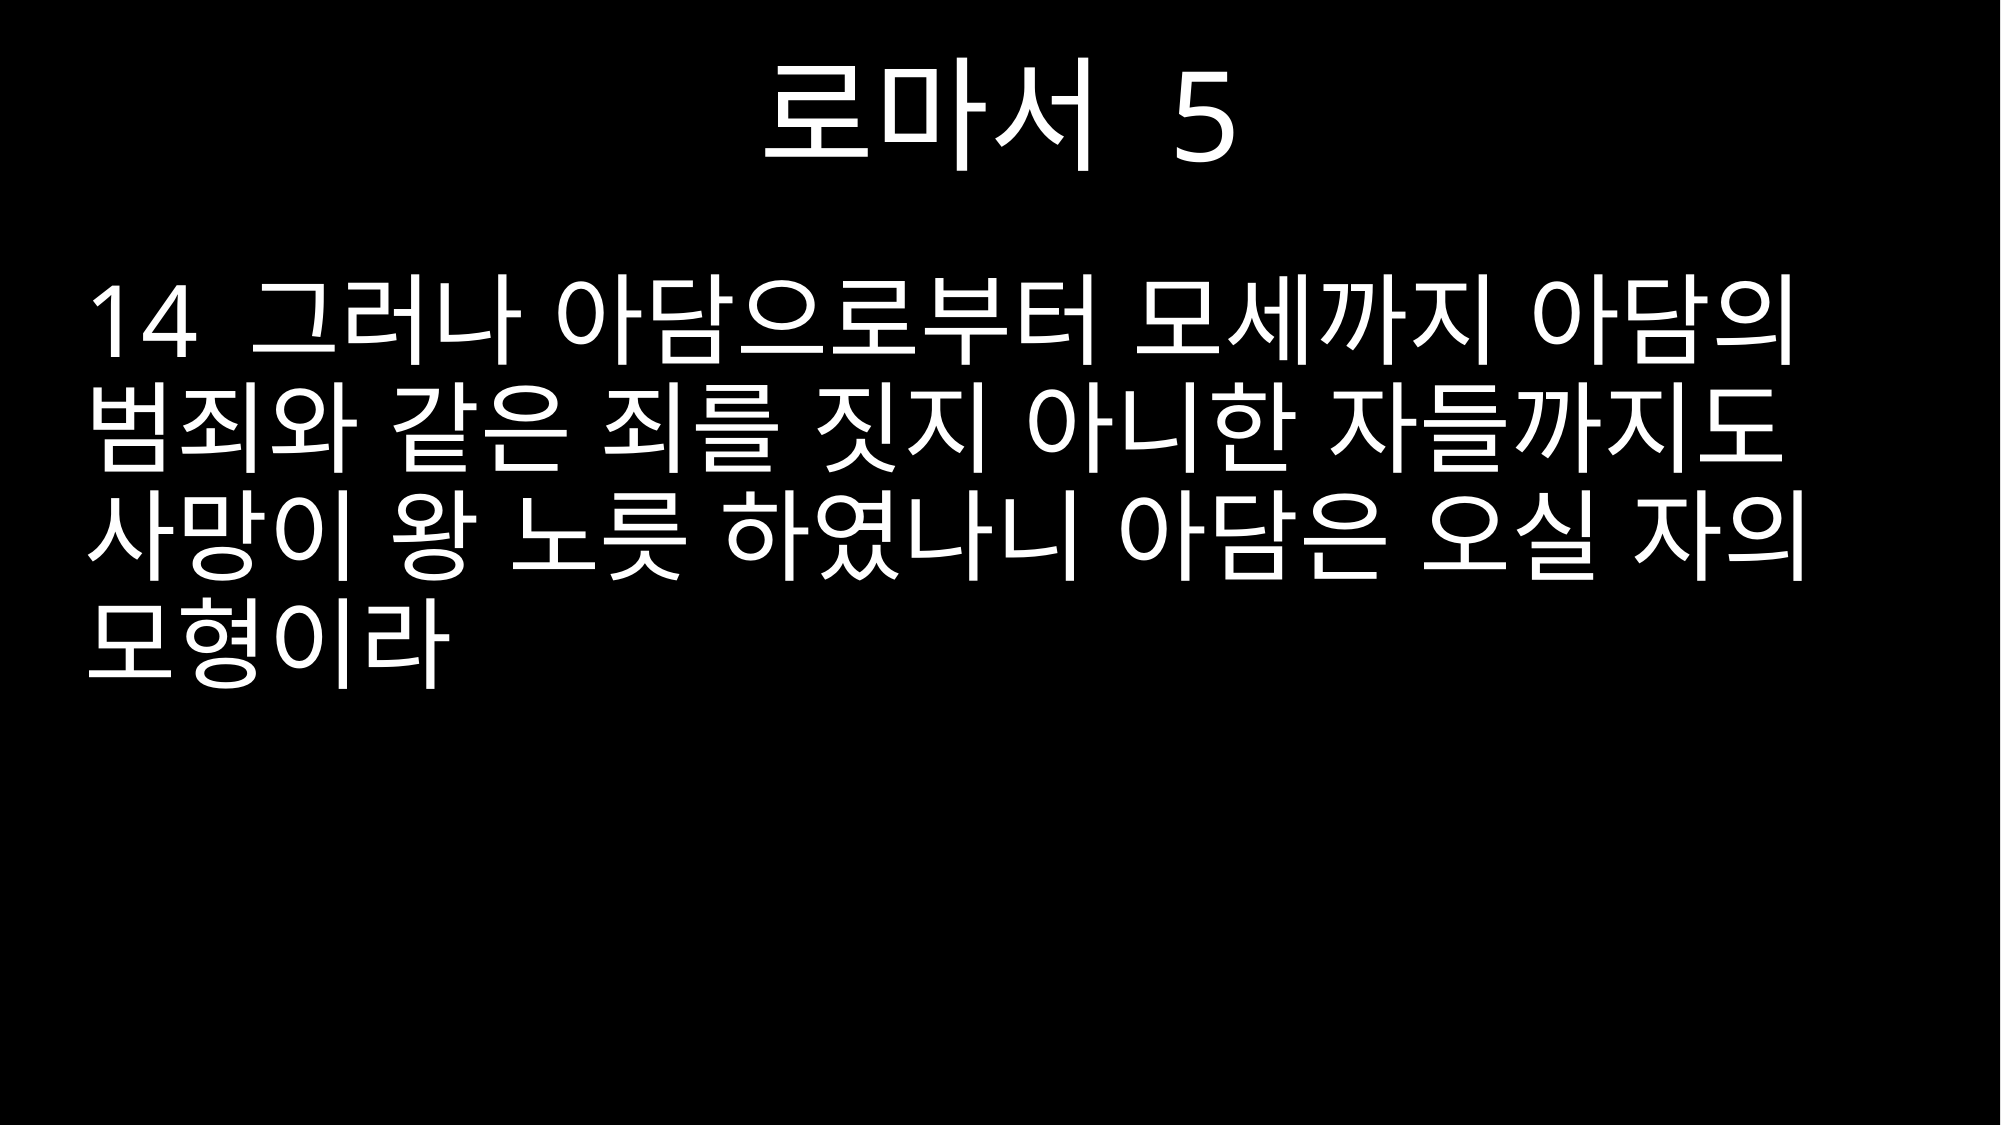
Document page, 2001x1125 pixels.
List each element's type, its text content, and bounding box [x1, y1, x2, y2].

footer 로마서 5 [0, 32, 2000, 192]
picture [0, 0, 2001, 1125]
list 14 그러나 아담으로부터 모세까지 아담의 범죄와 같은 죄를 짓지 아니한 자들까지도 사망이 왕 노릇 하였나니 아담은 오실 자의 모형이라 [69, 263, 1953, 423]
